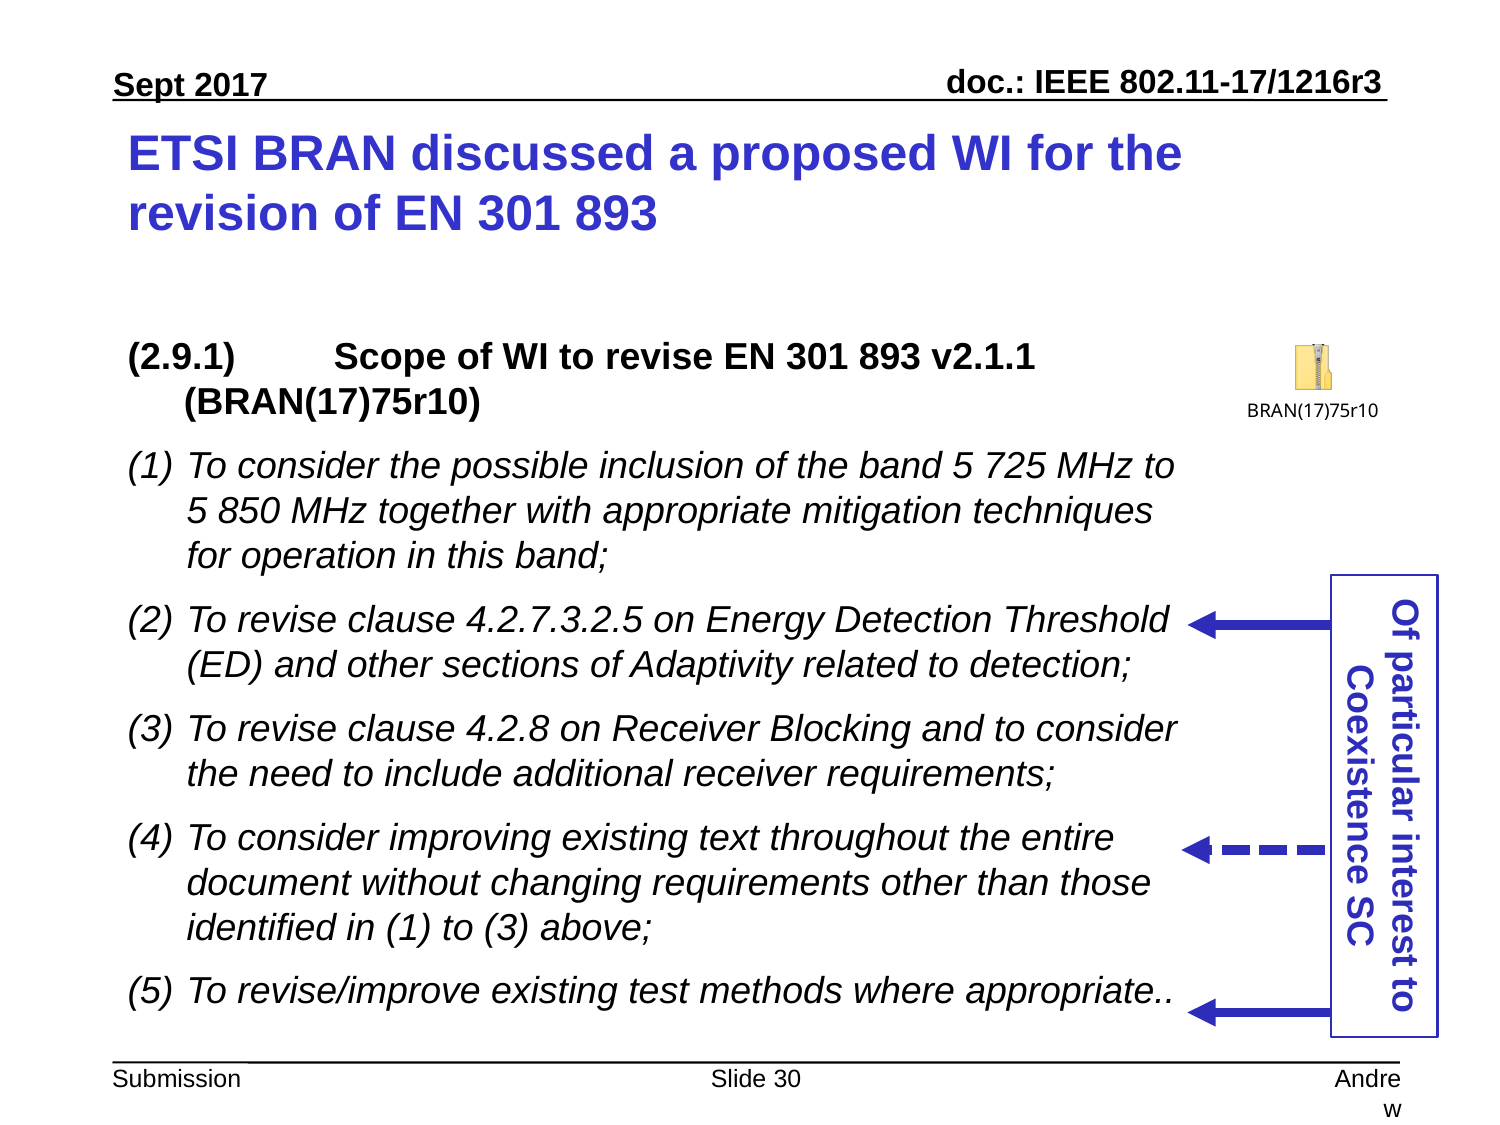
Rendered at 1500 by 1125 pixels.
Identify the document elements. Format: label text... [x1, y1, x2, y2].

slide_number Slide 30 [709, 1061, 803, 1093]
footer Andrew Myles, Cisco [1320, 1061, 1402, 1093]
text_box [1237, 342, 1388, 476]
list (2.9.1) Scope of WI to revise EN 301 893 v2.1.1 (BRAN(17)75r10) To consider the possible inclusion of the band 5 725 MHz to 5 850 MHz together with appropriate mitigation techniques for operation in this band; To revise clause 4.2.7.3.2.5 on Energy Detection Threshold (ED) and other sections of Adaptivity related to detection; To revise clause 4.2.8 on Receiver Blocking and to consider the need to include additional receiver requirements; To consider improving existing text throughout the entire document without changing requirements other than those identified in (1) to (3) above; To revise/improve existing test methods where appropriate.. [112, 324, 1200, 1000]
title ETSI BRAN discussed a proposed WI for the revision of EN 301 893 [112, 112, 1388, 288]
text_box Of particular interest to Coexistence SC [1331, 575, 1438, 1038]
